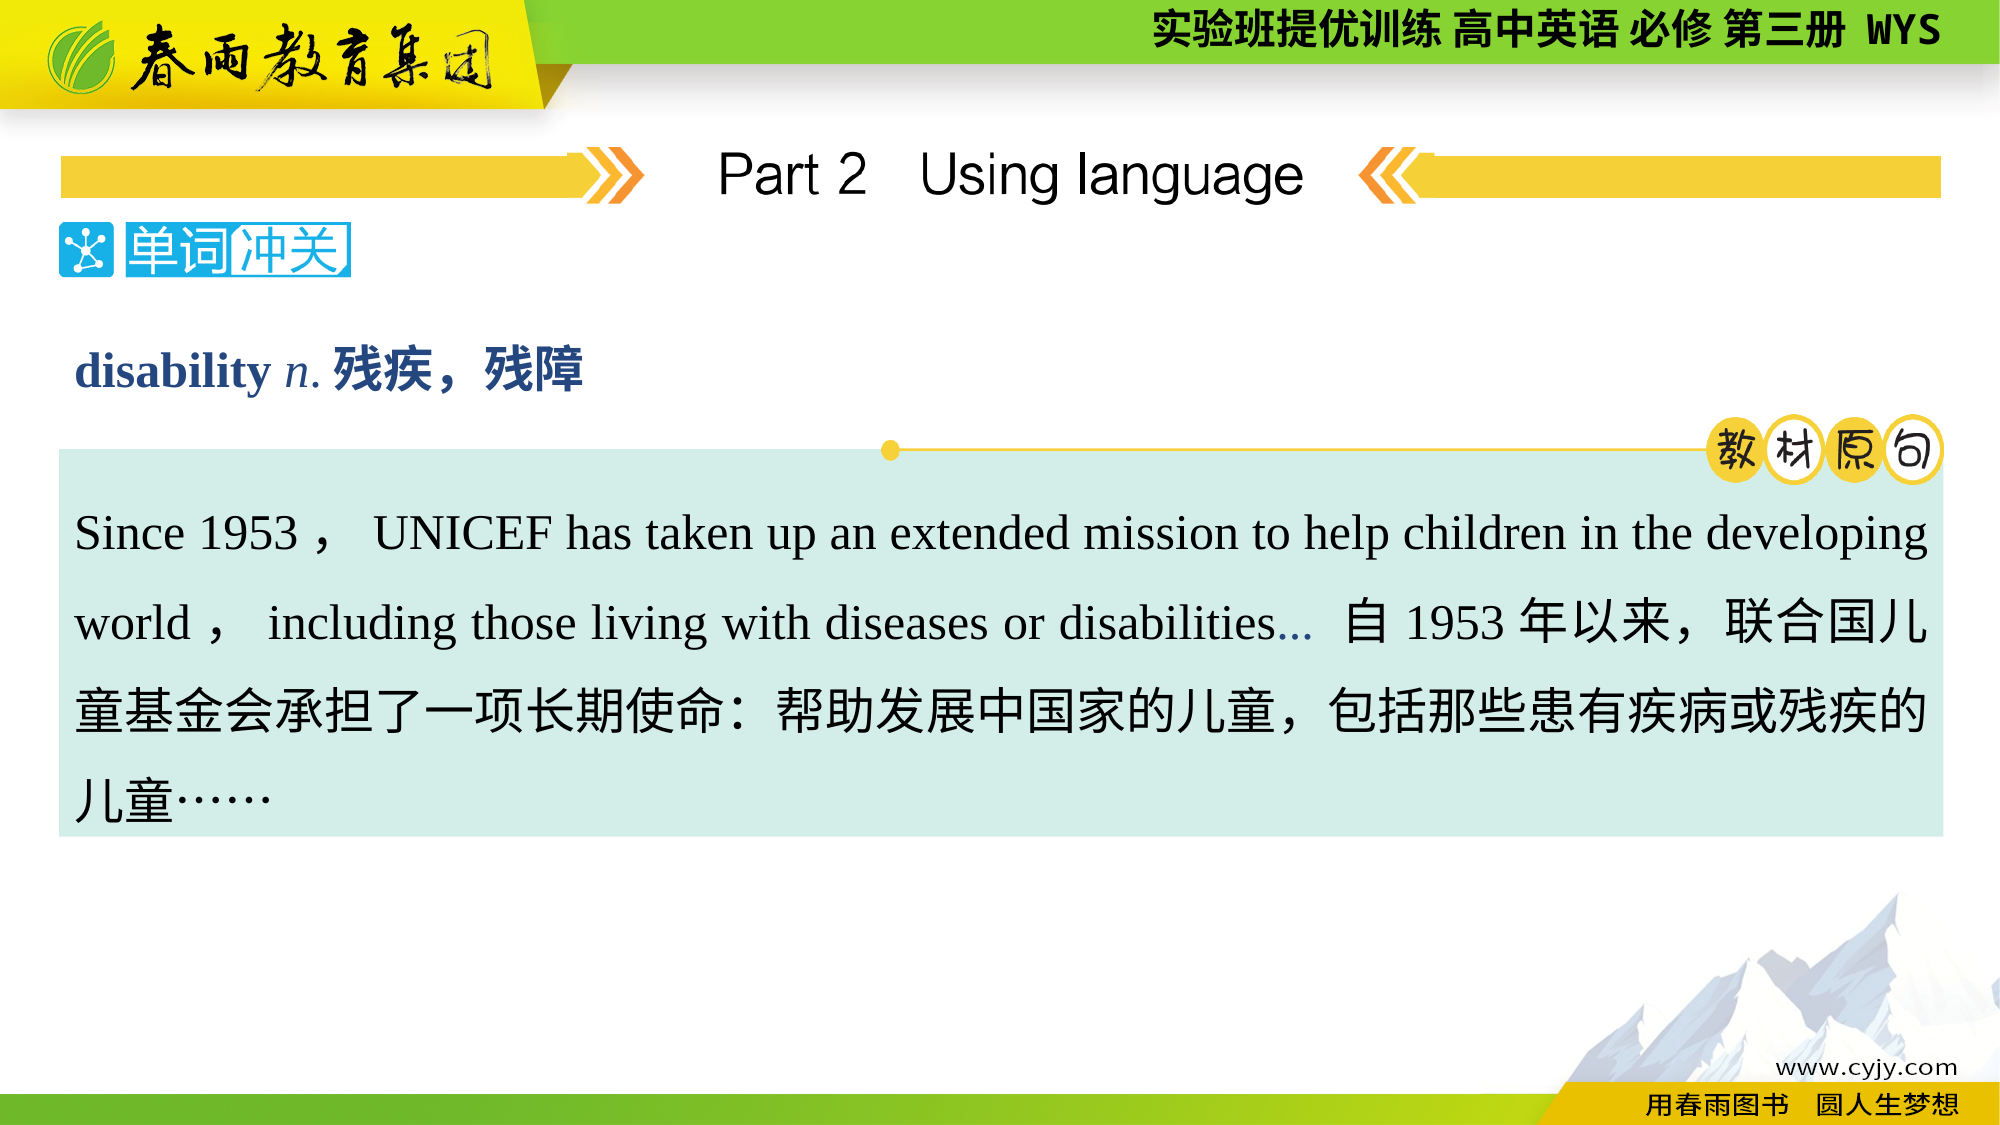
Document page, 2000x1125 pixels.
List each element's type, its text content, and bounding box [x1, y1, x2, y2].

text_box Since 1953，UNICEF has taken up an extended mission to help children in the developing world，including those living with diseases or disabilities... 自1953年以来，联合国儿童基金会承担了一项长期使命：帮助发展中国家的儿童，包括那些患有疾病或残疾的儿童…… [59, 449, 1944, 837]
picture [0, 0, 2000, 1125]
list disability n.残疾，残障 [59, 300, 1944, 395]
